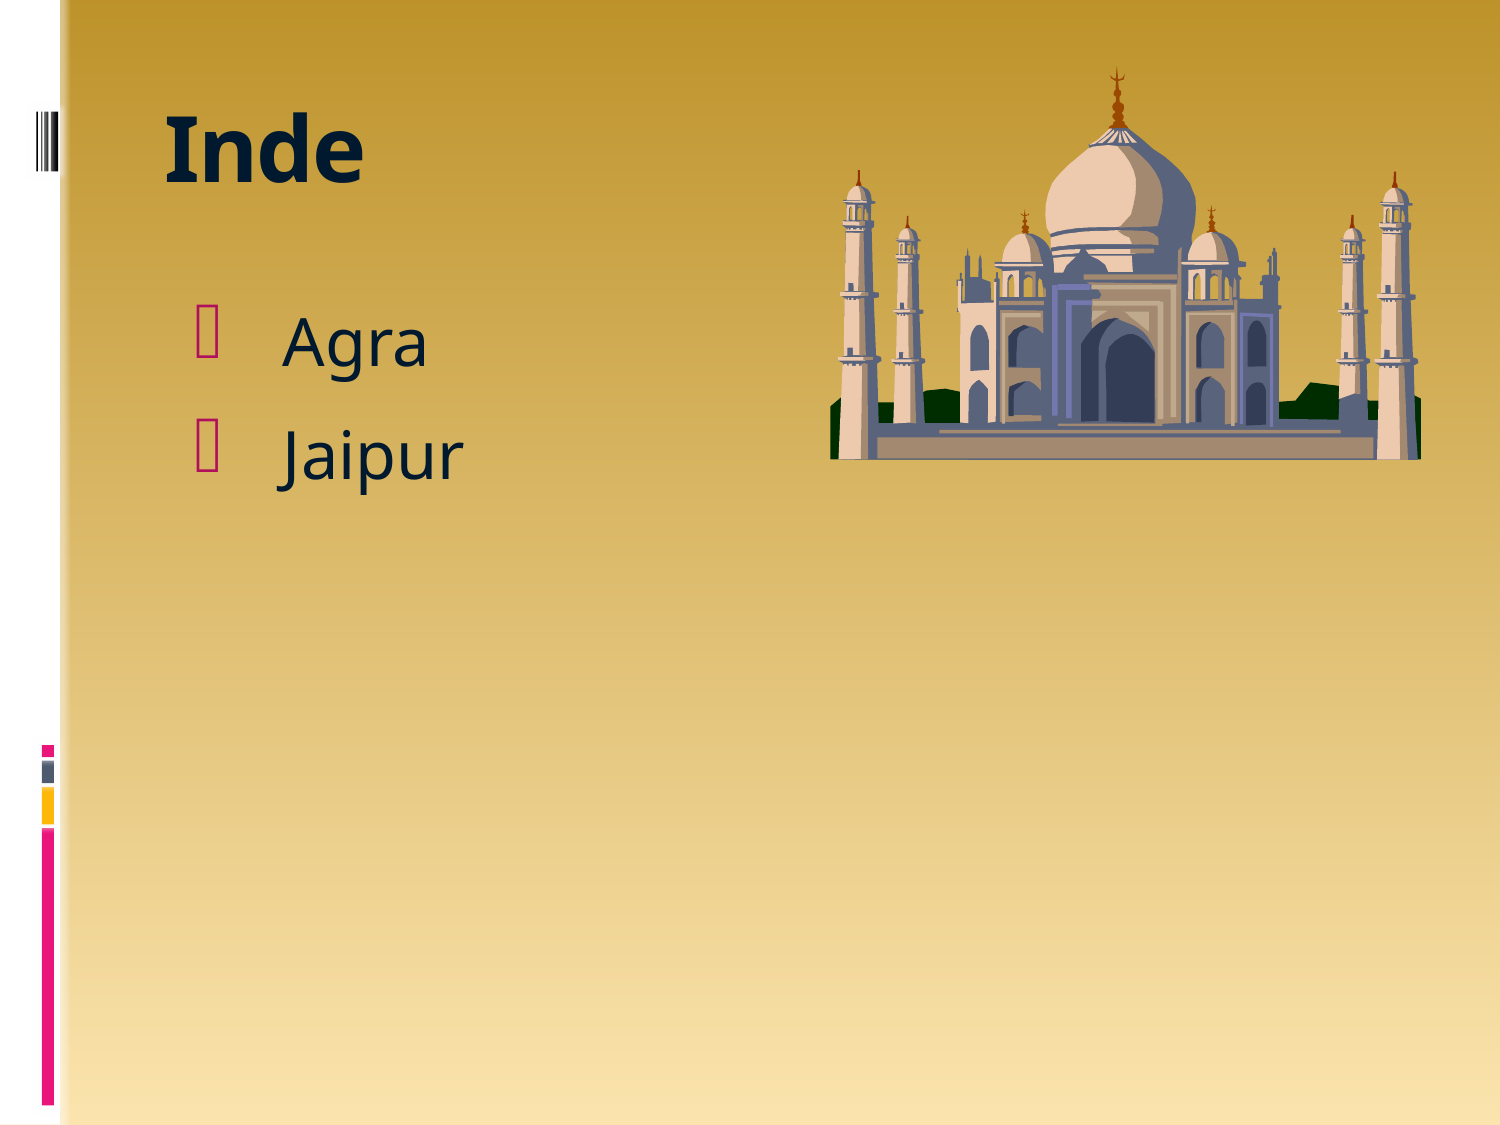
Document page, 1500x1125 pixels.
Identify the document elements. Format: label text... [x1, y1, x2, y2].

title Inde [150, 83, 821, 234]
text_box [829, 62, 1422, 461]
list Agra Jaipur [150, 292, 1425, 1043]
